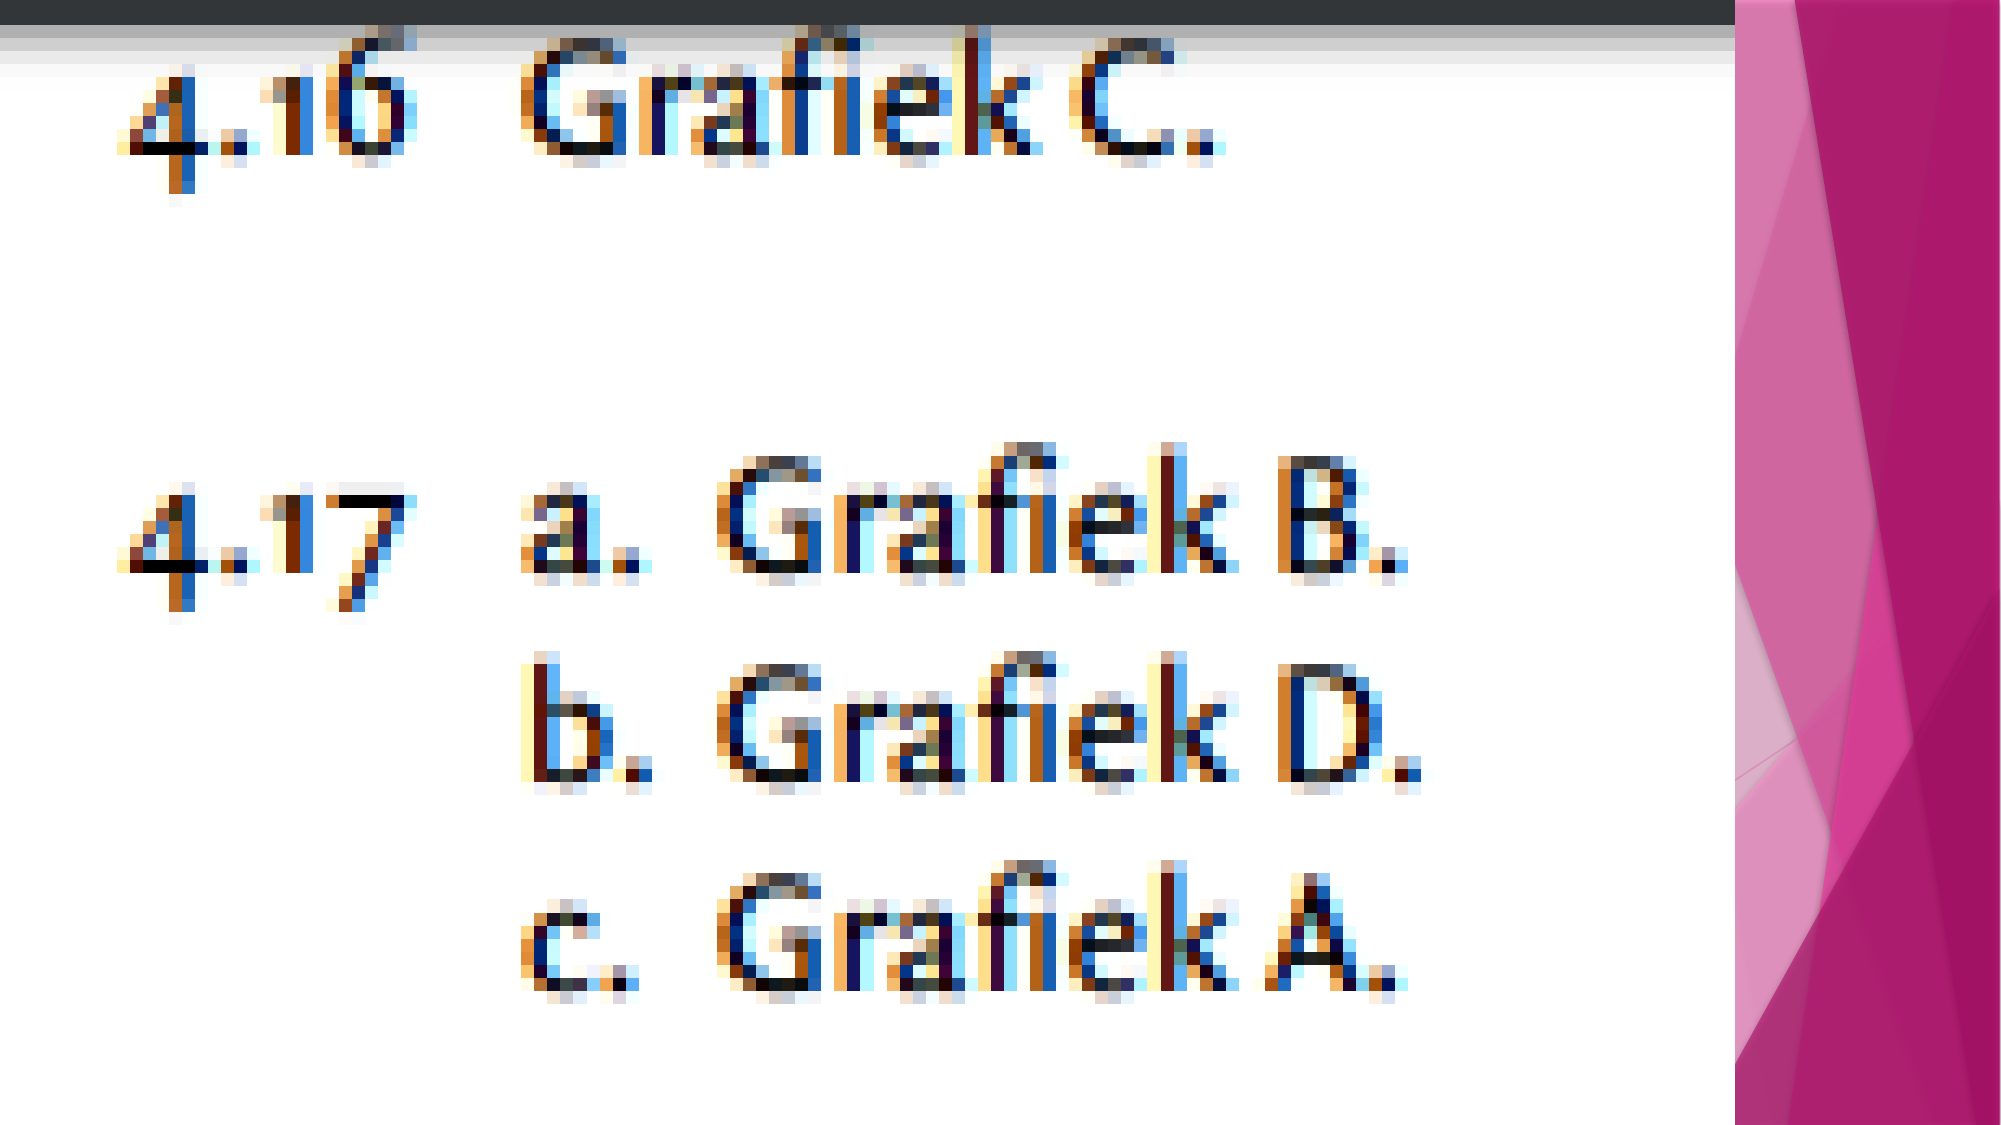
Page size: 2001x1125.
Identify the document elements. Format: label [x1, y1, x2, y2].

picture [0, 0, 1736, 1125]
